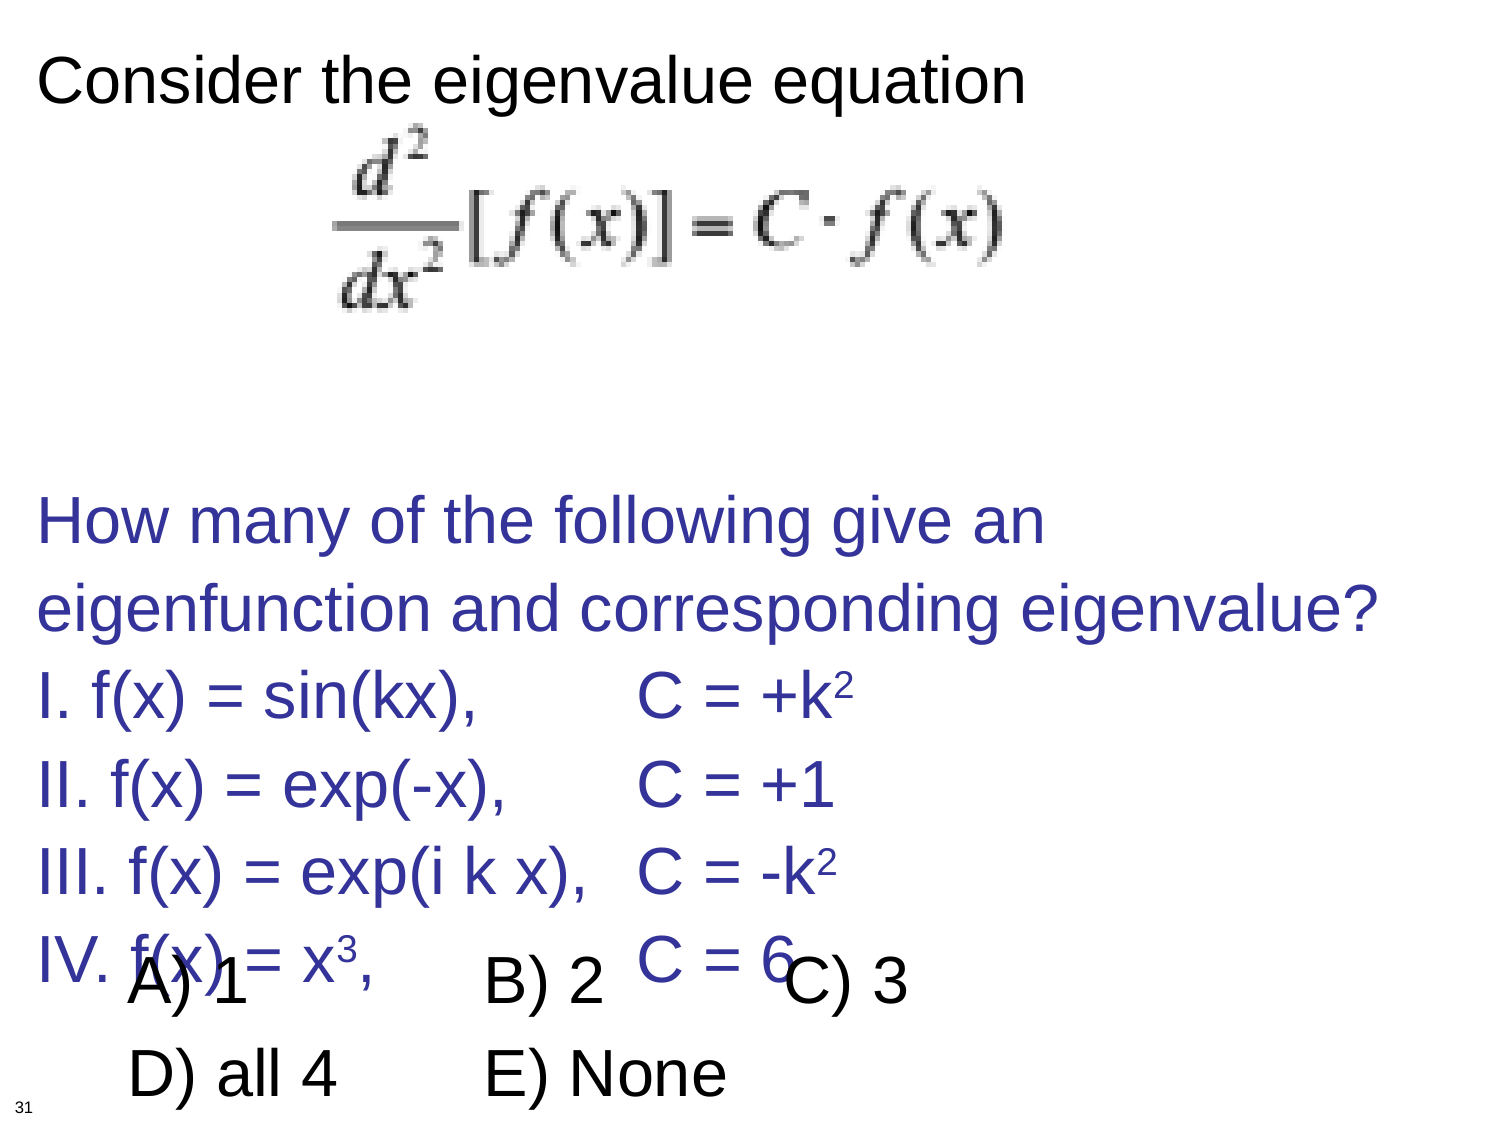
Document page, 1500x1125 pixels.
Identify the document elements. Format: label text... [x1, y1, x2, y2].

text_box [322, 103, 1009, 324]
list A) 1 B) 2 C) 3 D) all 4 E) None [112, 929, 1388, 1099]
title Consider the eigenvalue equation How many of the following give an eigenfunction and corresponding eigenvalue? I. f(x) = sin(kx), C = +k2 II. f(x) = exp(-x), C = +1 III. f(x) = exp(i k x), C = -k2 IV. f(x) = x3, C = 6 [21, 21, 1477, 930]
text_box 31 [0, 1089, 50, 1125]
